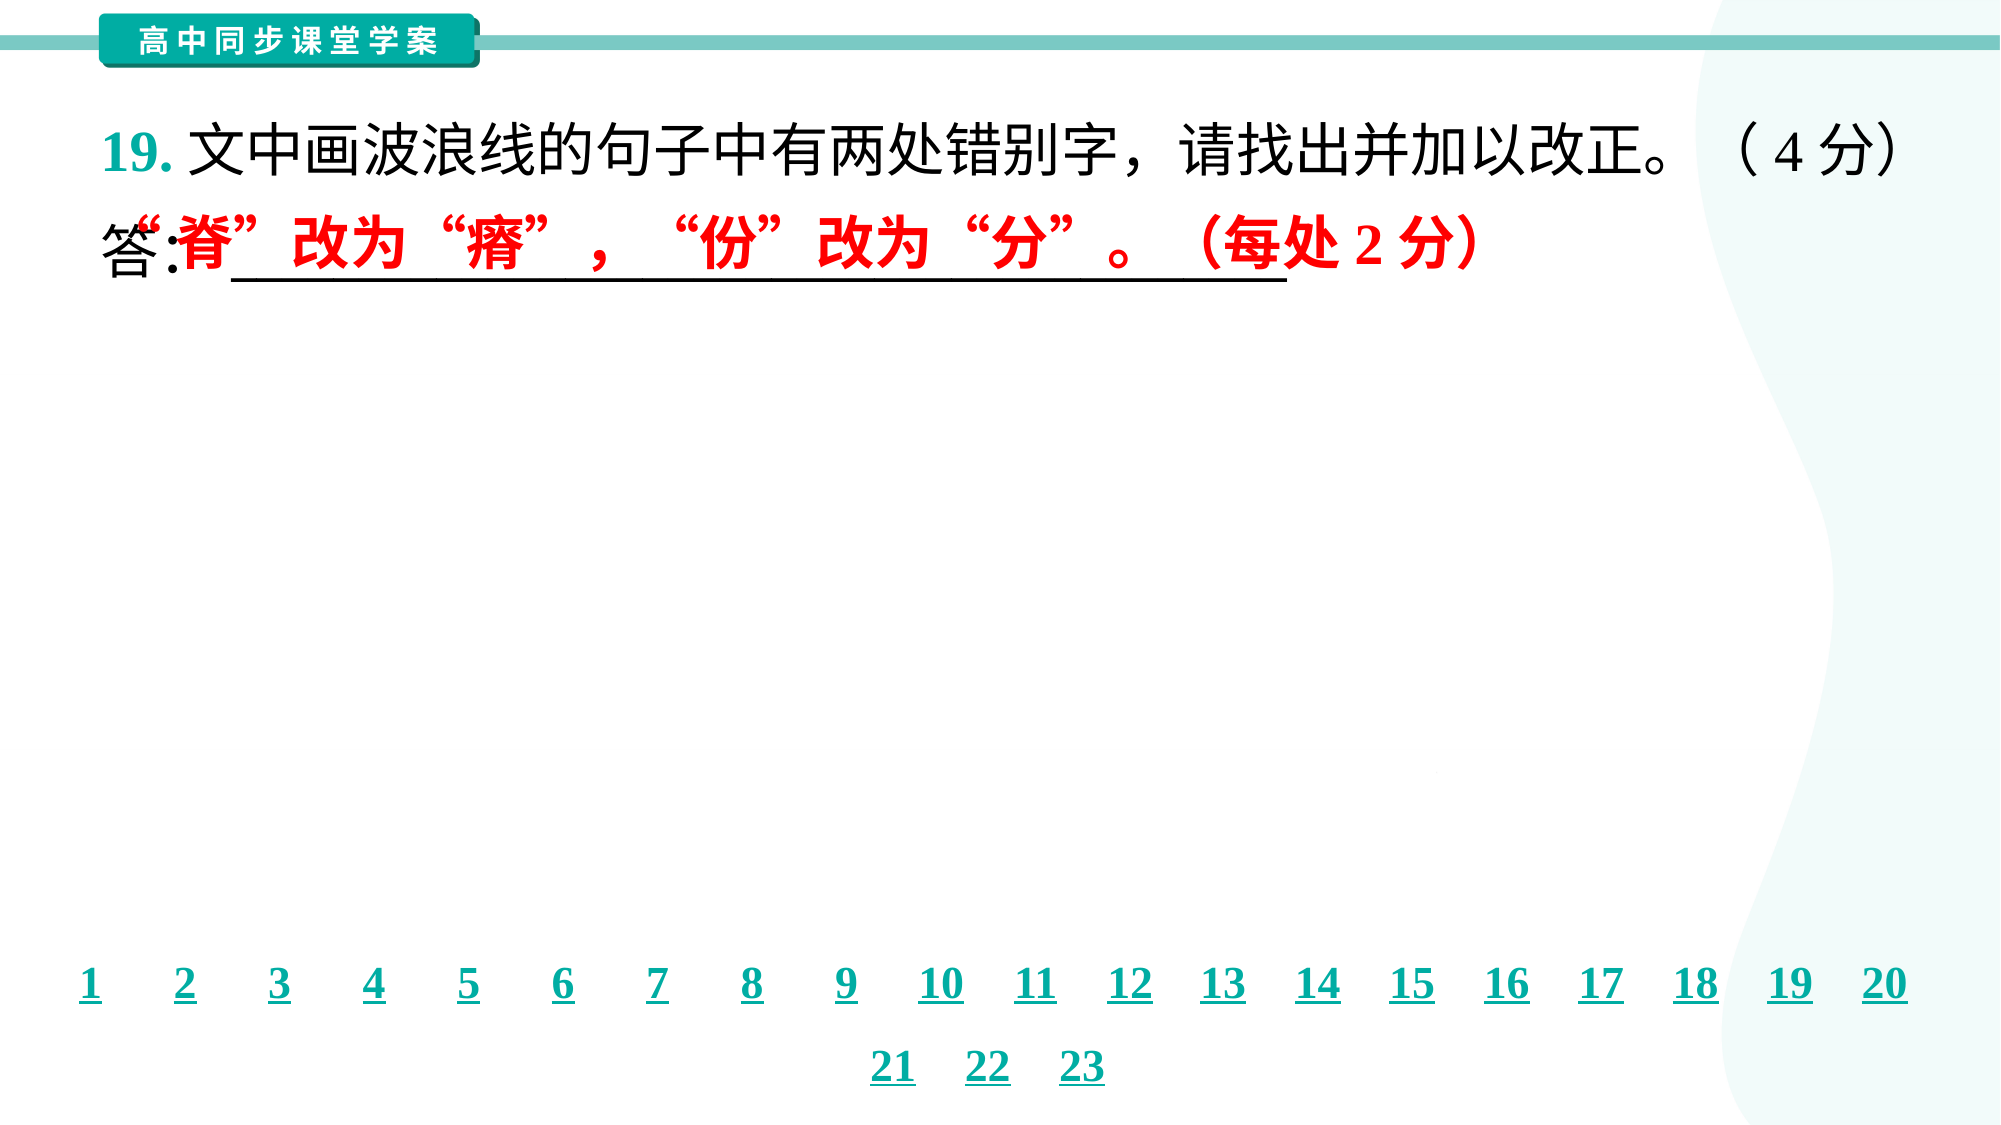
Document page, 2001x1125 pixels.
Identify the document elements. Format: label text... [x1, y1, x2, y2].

text_box “脊”改为“瘠”，“份”改为“分”。（每处2分） [216, 174, 1401, 266]
picture [0, 0, 2000, 1125]
text_box 19.文中画波浪线的句子中有两处错别字，请找出并加以改正。（4分） 答：_________________________________________ [100, 76, 1899, 274]
